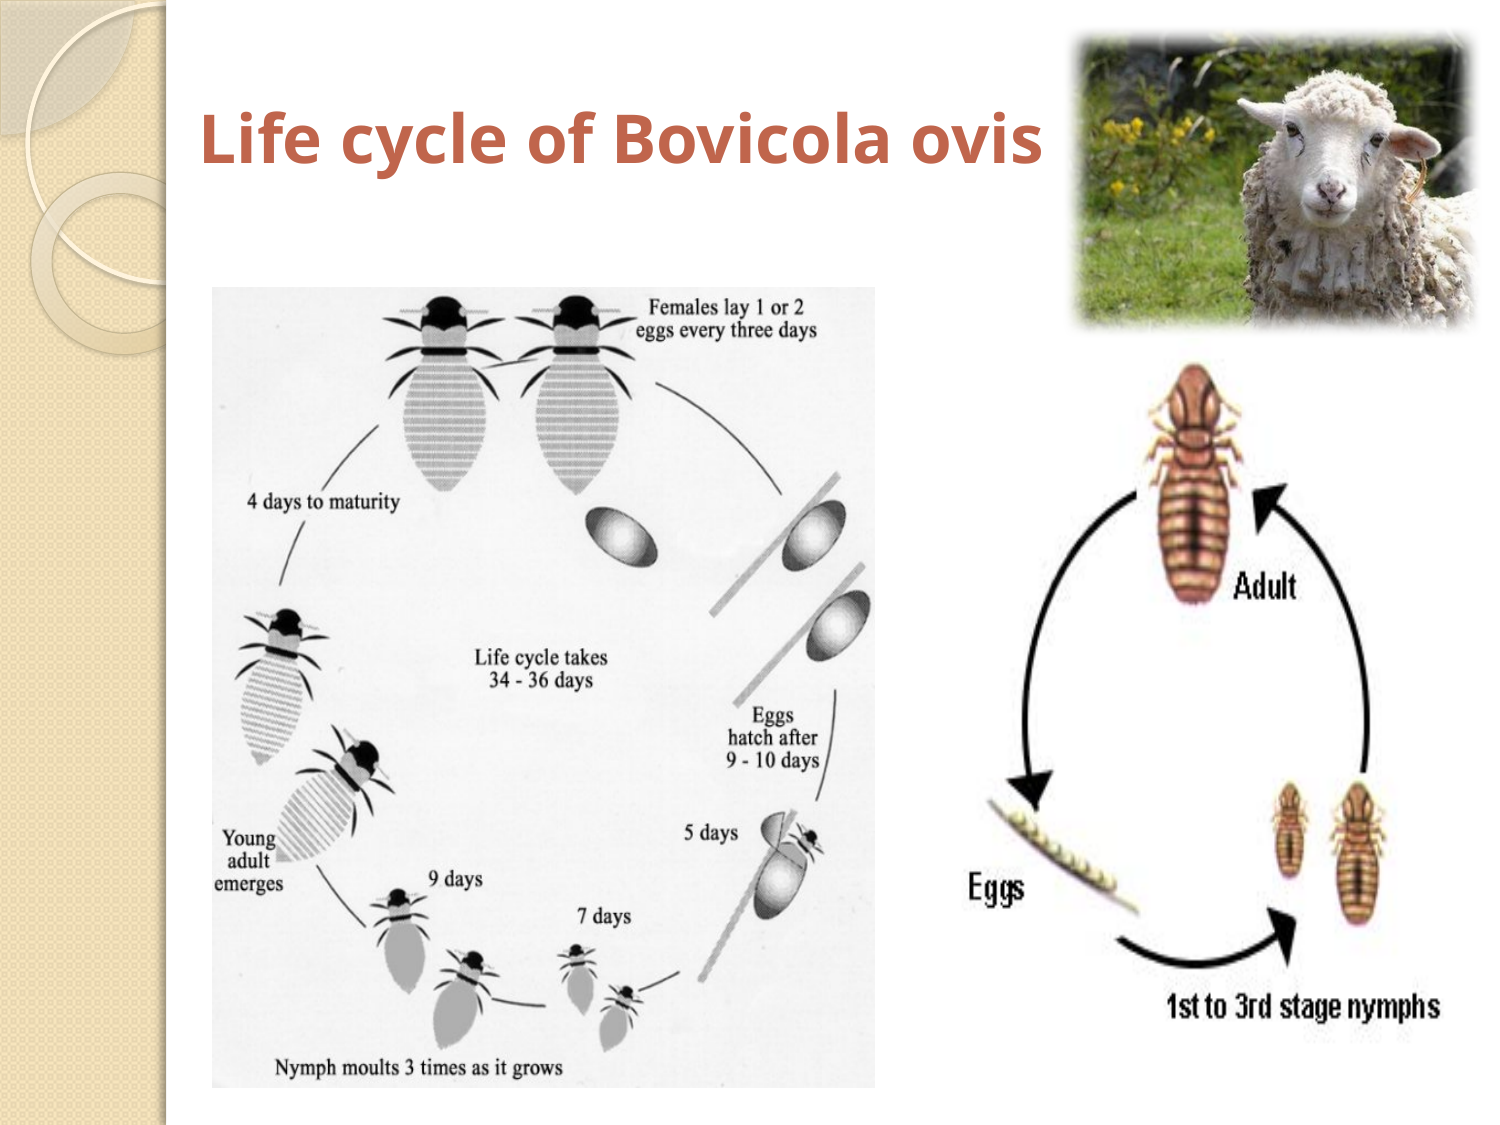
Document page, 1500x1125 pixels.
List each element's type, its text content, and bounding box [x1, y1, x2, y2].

title Life cycle of Bovicola ovis [162, 37, 1055, 225]
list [212, 287, 876, 1088]
picture [899, 24, 1483, 1088]
